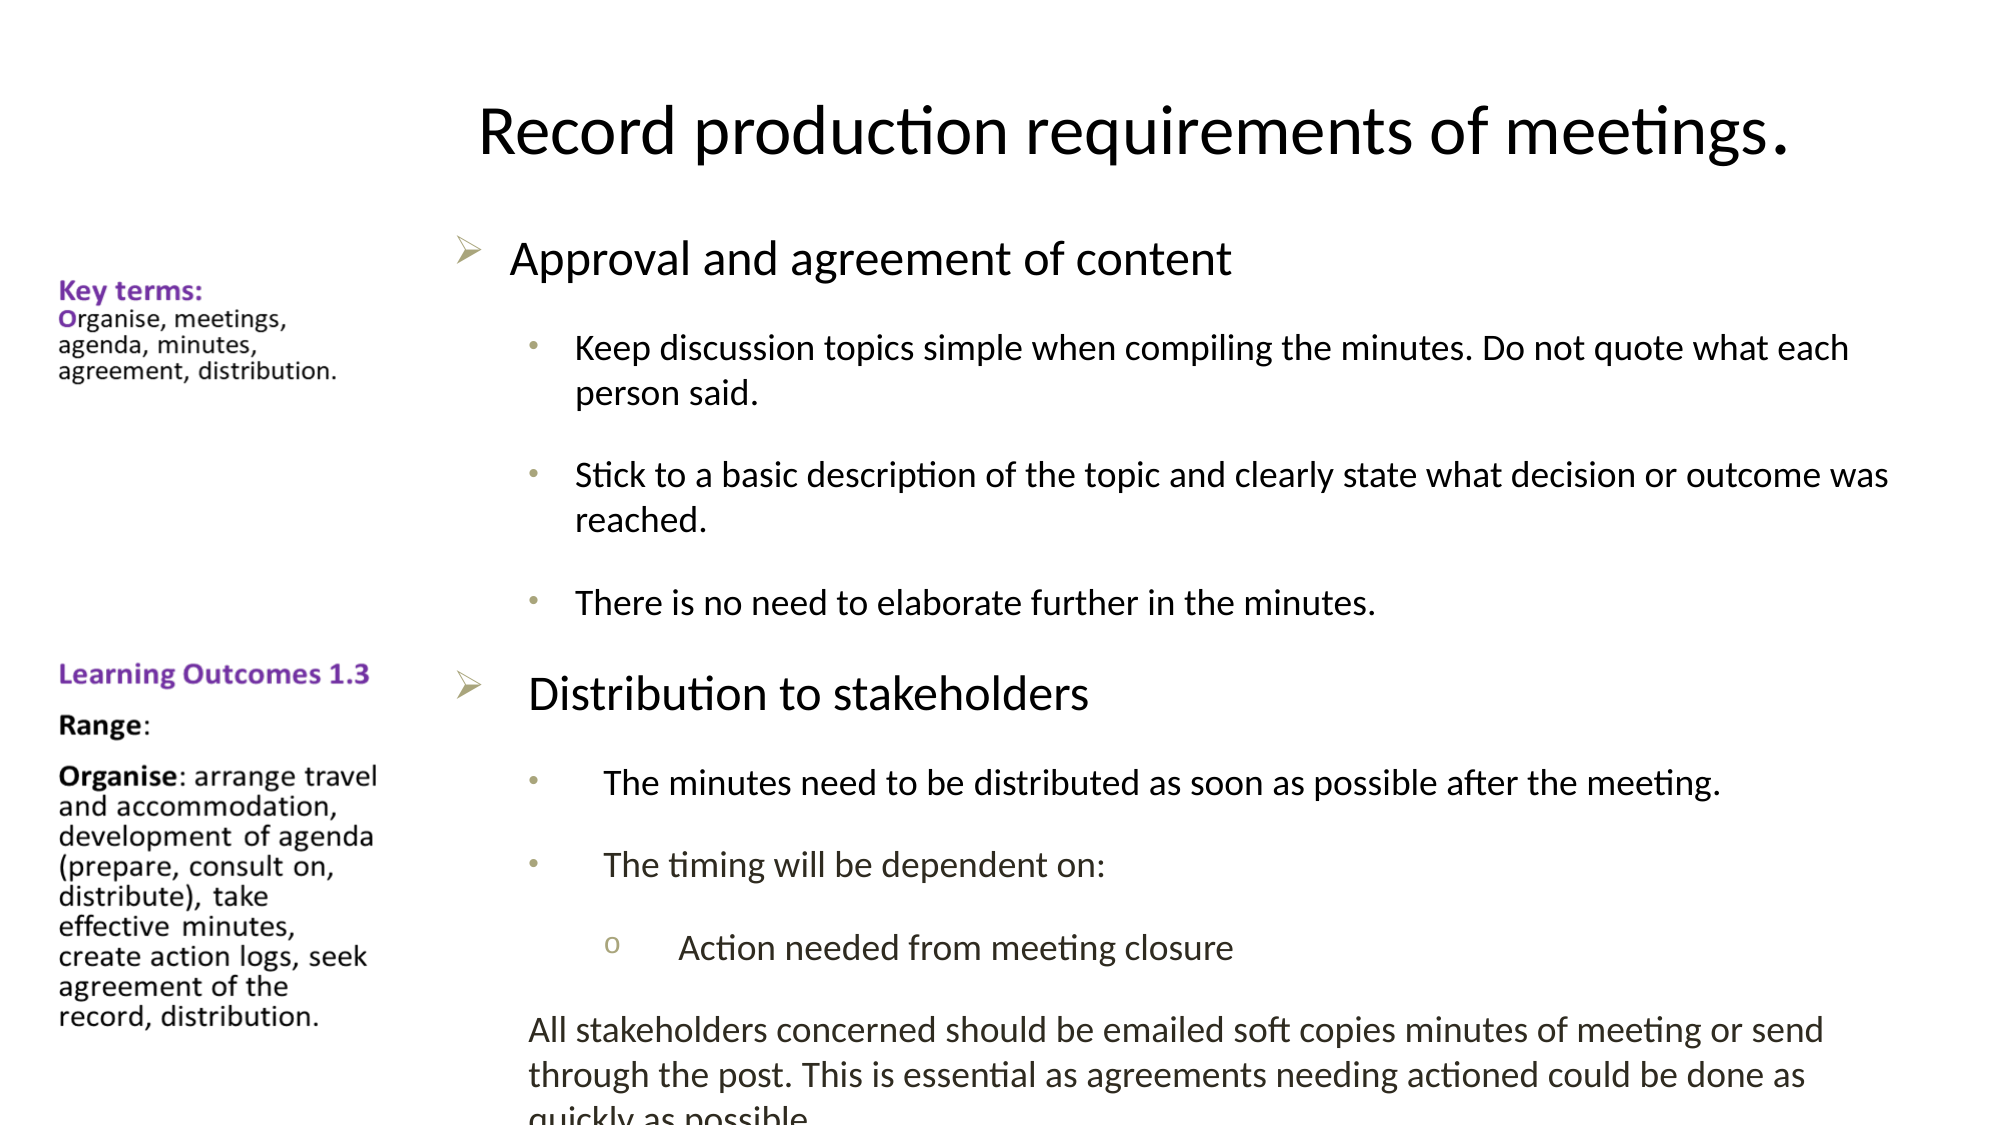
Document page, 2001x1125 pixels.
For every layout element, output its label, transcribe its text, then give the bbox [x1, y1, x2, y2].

text_box Approval and agreement of content Keep discussion topics simple when compiling the minutes. Do not quote what each person said. Stick to a basic description of the topic and clearly state what decision or outcome was reached. There is no need to elaborate further in the minutes. Distribution to stakeholders The minutes need to be distributed as soon as possible after the meeting. The timing will be dependent on: Action needed from meeting closure All stakeholders concerned should be emailed soft copies minutes of meeting or send through the post. This is essential as agreements needing actioned could be done as quickly as possible [438, 218, 1934, 1125]
title Record production requirements of meetings. [379, 25, 1891, 231]
picture [38, 168, 406, 1100]
